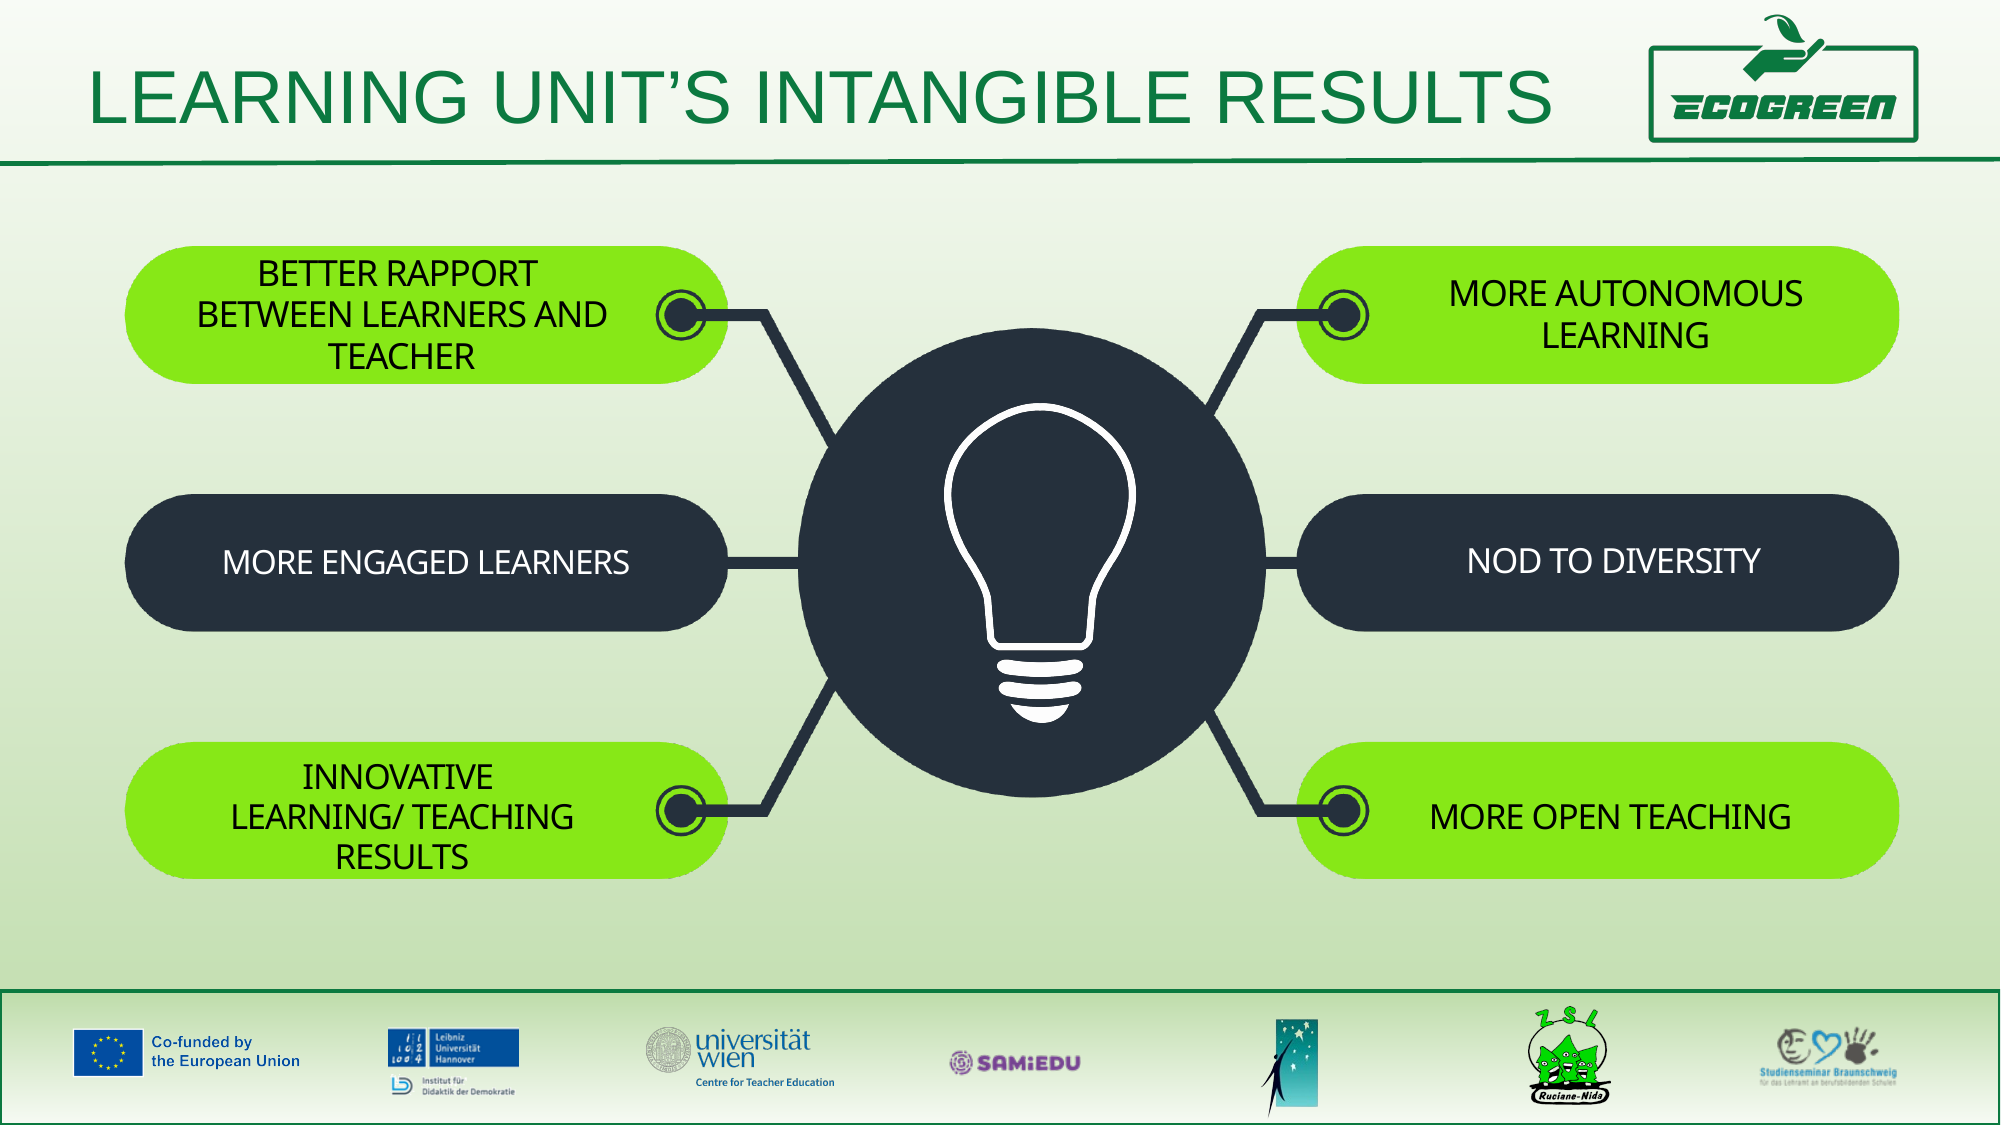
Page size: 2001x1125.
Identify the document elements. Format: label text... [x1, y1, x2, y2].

picture [1755, 1022, 1902, 1091]
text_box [124, 246, 1900, 879]
picture [1259, 1018, 1330, 1125]
picture [388, 1022, 519, 1103]
text_box LEARNING UNIT’S INTANGIBLE RESULTS [0, 58, 1718, 139]
picture [646, 1027, 834, 1086]
picture [1528, 1006, 1611, 1105]
picture [945, 1047, 1087, 1079]
picture [71, 1027, 317, 1079]
picture [1639, 0, 1928, 157]
